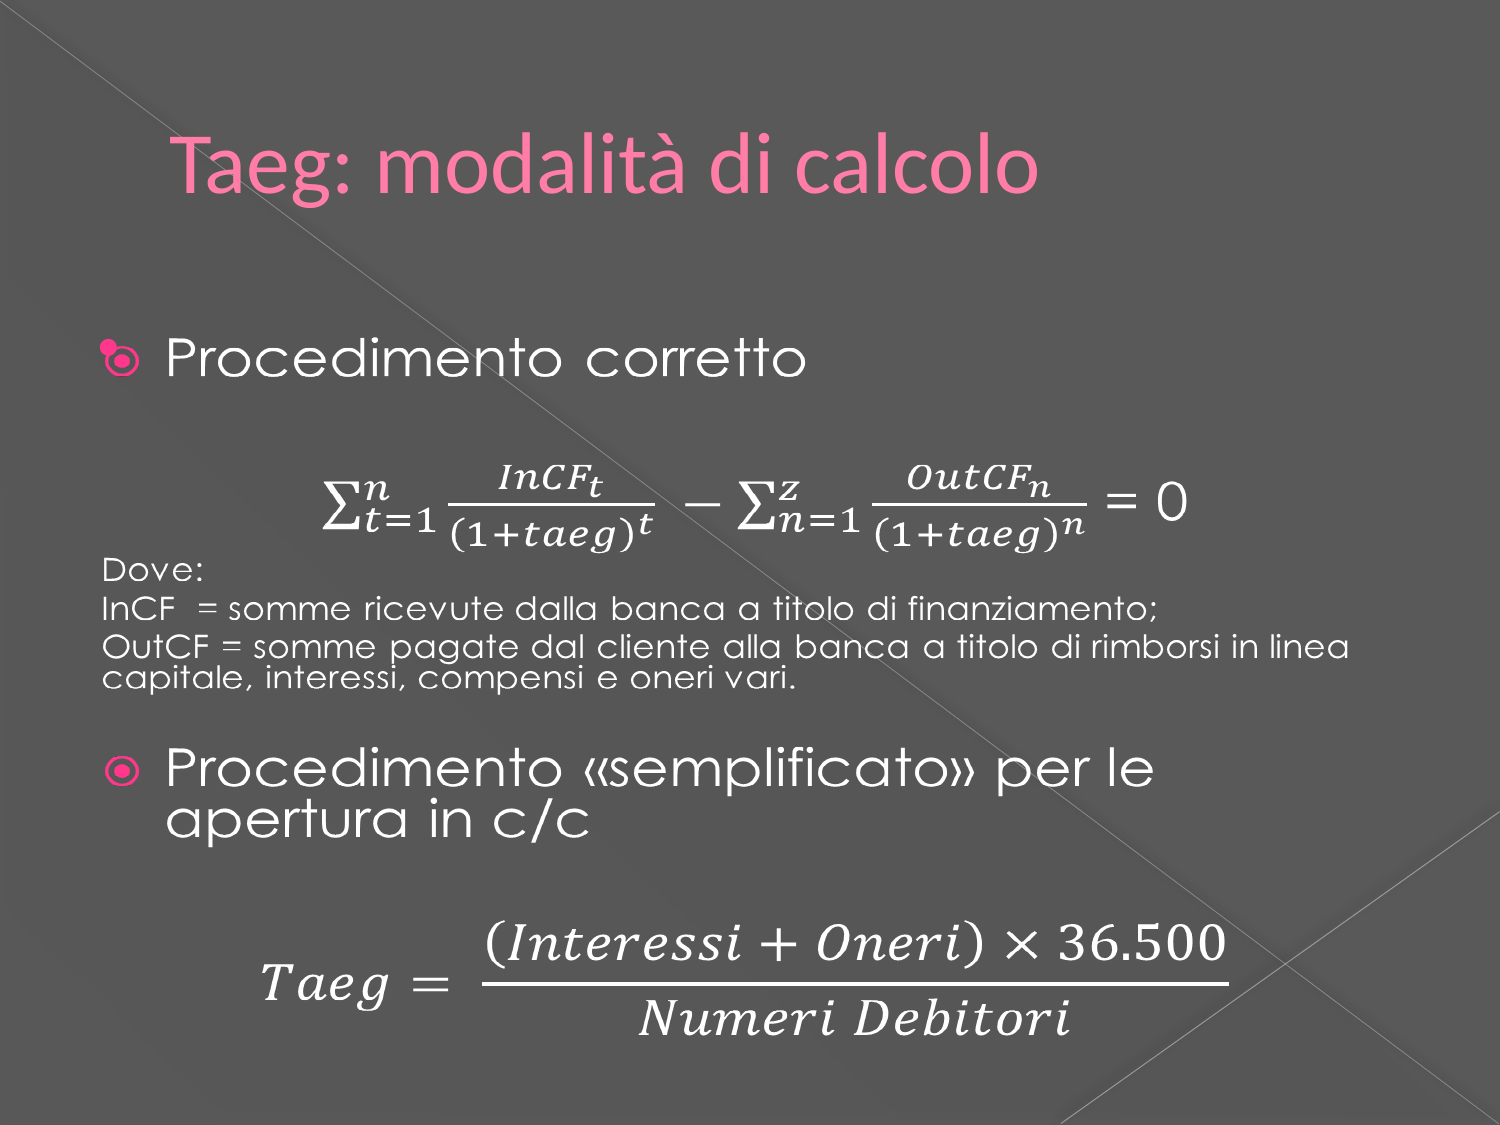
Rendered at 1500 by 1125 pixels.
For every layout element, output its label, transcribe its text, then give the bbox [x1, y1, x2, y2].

title Taeg: modalità di calcolo [75, 43, 1425, 274]
list [75, 308, 1425, 1059]
